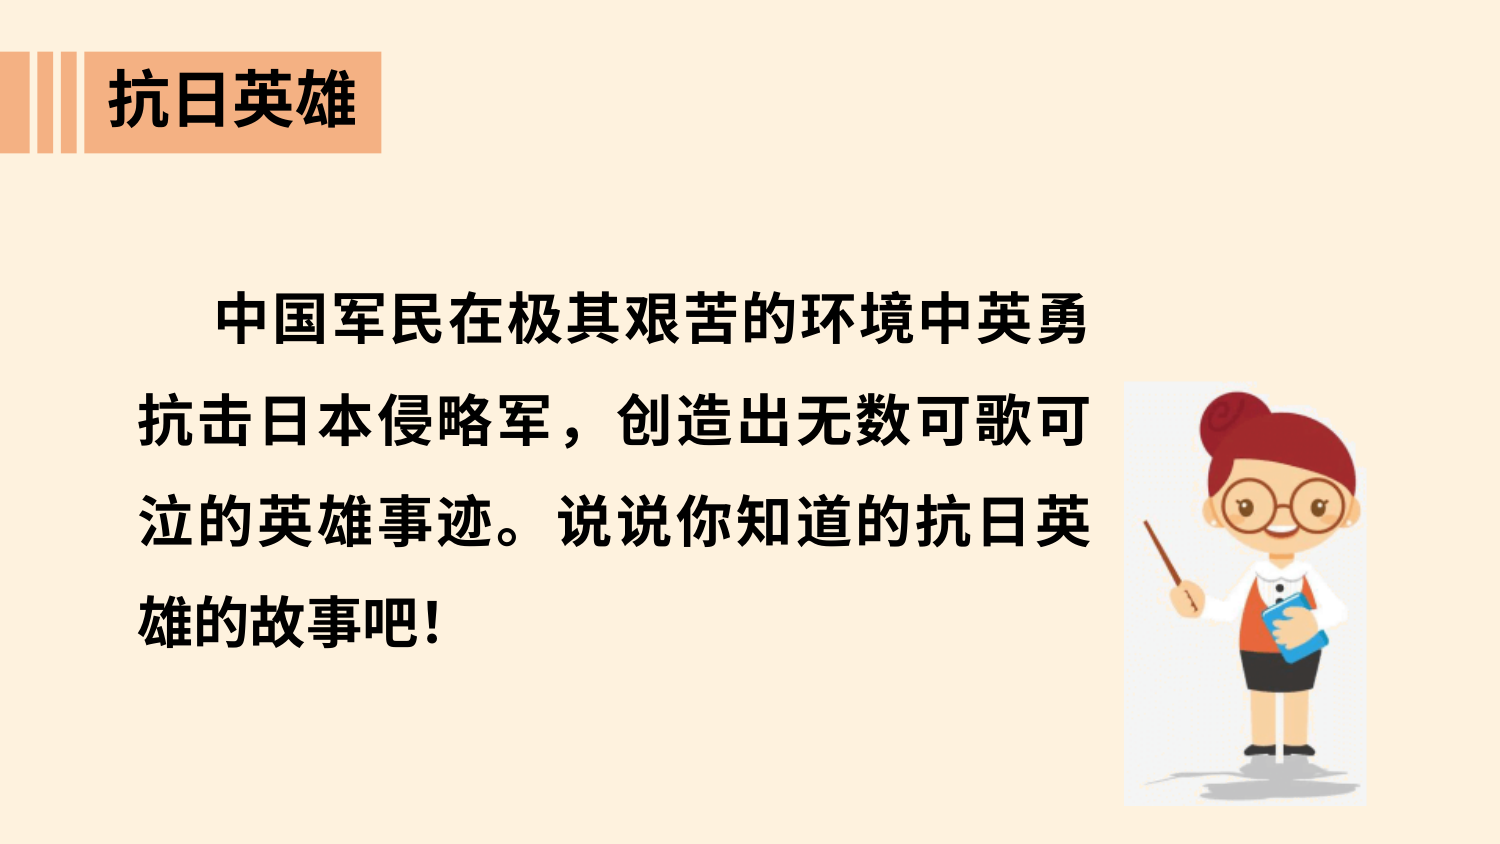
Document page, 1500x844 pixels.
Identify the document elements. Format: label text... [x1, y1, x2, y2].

text_box [60, 51, 77, 154]
text_box 中国军民在极其艰苦的环境中英勇抗击日本侵略军，创造出无数可歌可泣的英雄事迹。说说你知道的抗日英雄的故事吧！ [126, 244, 1103, 661]
text_box 抗日英雄 [84, 51, 382, 154]
text_box [37, 51, 54, 154]
text_box [0, 51, 30, 154]
picture [0, 0, 1500, 844]
